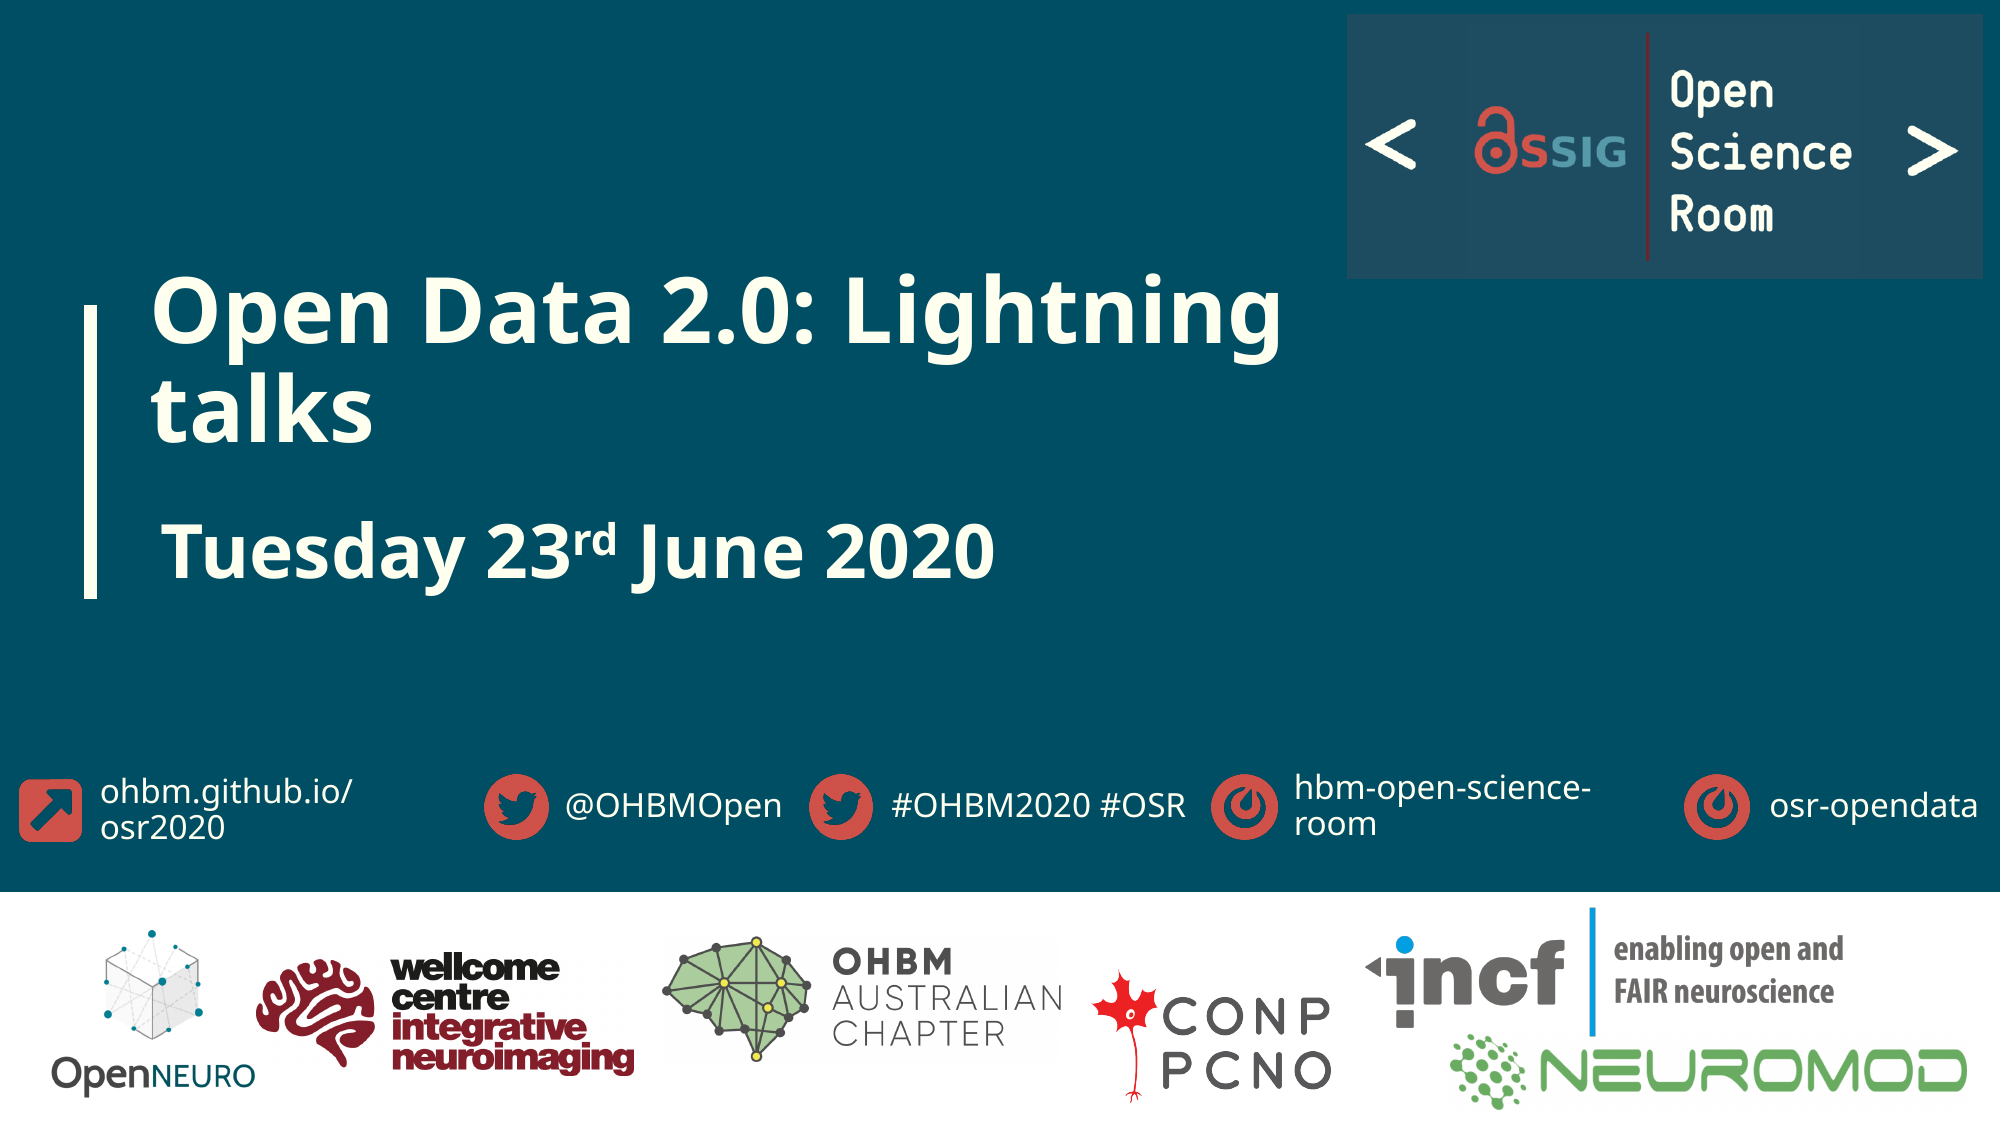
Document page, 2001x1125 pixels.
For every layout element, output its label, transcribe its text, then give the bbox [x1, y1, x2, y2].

text_box [0, 0, 2000, 893]
picture [1348, 15, 1982, 278]
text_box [33, 863, 1967, 1110]
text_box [1684, 774, 2000, 840]
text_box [1211, 774, 1680, 840]
text_box Tuesday 23rd June 2020 [145, 427, 1495, 603]
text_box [808, 770, 1208, 844]
title Open Data 2.0: Lightning talks [134, 294, 1484, 470]
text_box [19, 775, 490, 846]
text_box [484, 771, 800, 843]
